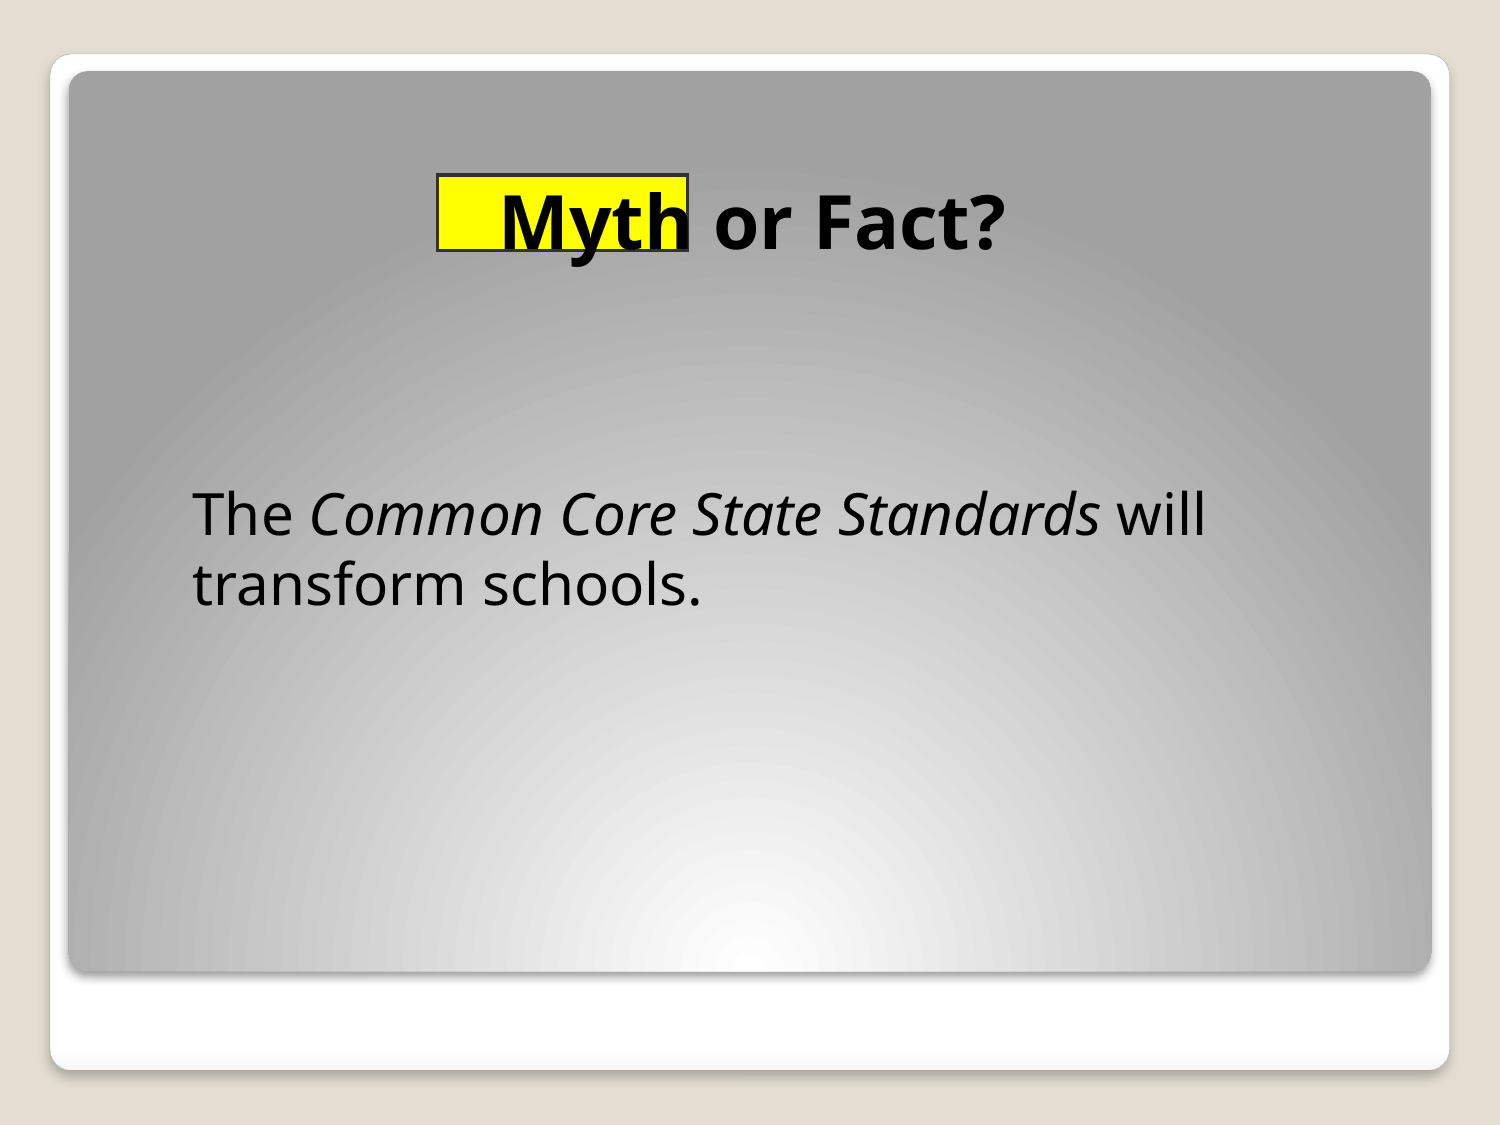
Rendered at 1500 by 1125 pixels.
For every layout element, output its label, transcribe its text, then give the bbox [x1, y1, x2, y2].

title Myth or Fact? [99, 99, 1405, 273]
list The Common Core State Standards will transform schools. [162, 462, 1393, 675]
